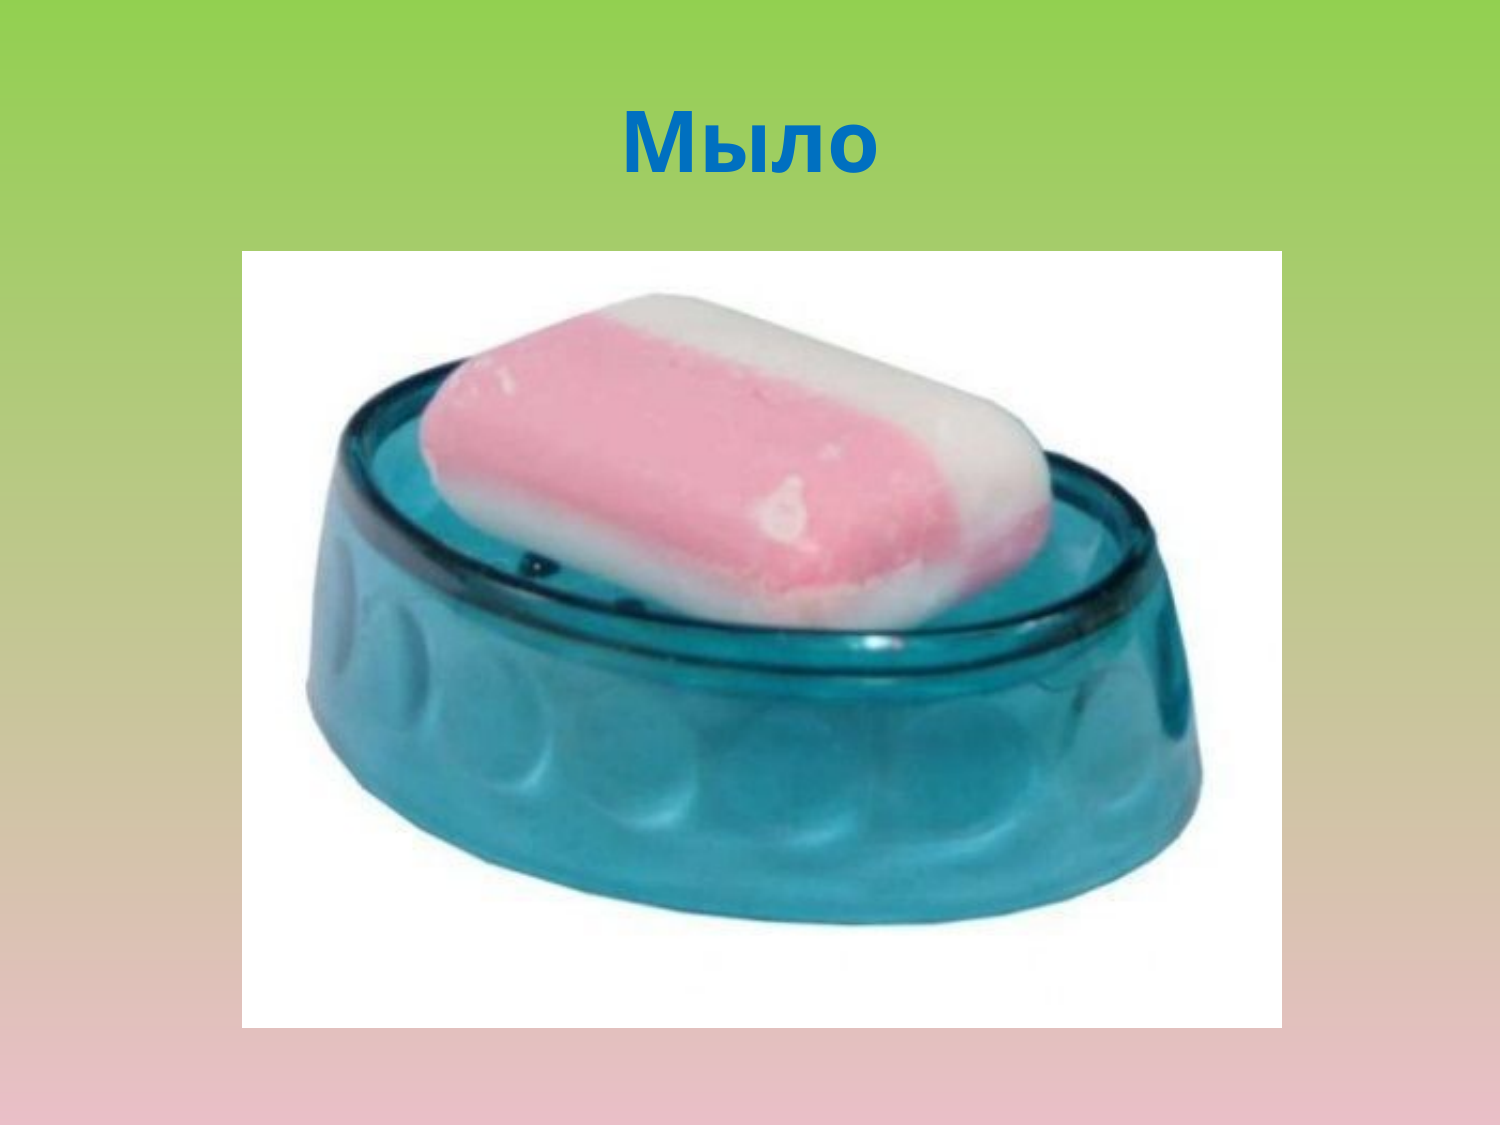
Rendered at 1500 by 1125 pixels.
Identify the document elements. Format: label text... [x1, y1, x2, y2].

title Мыло [75, 45, 1425, 233]
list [241, 251, 1282, 1029]
